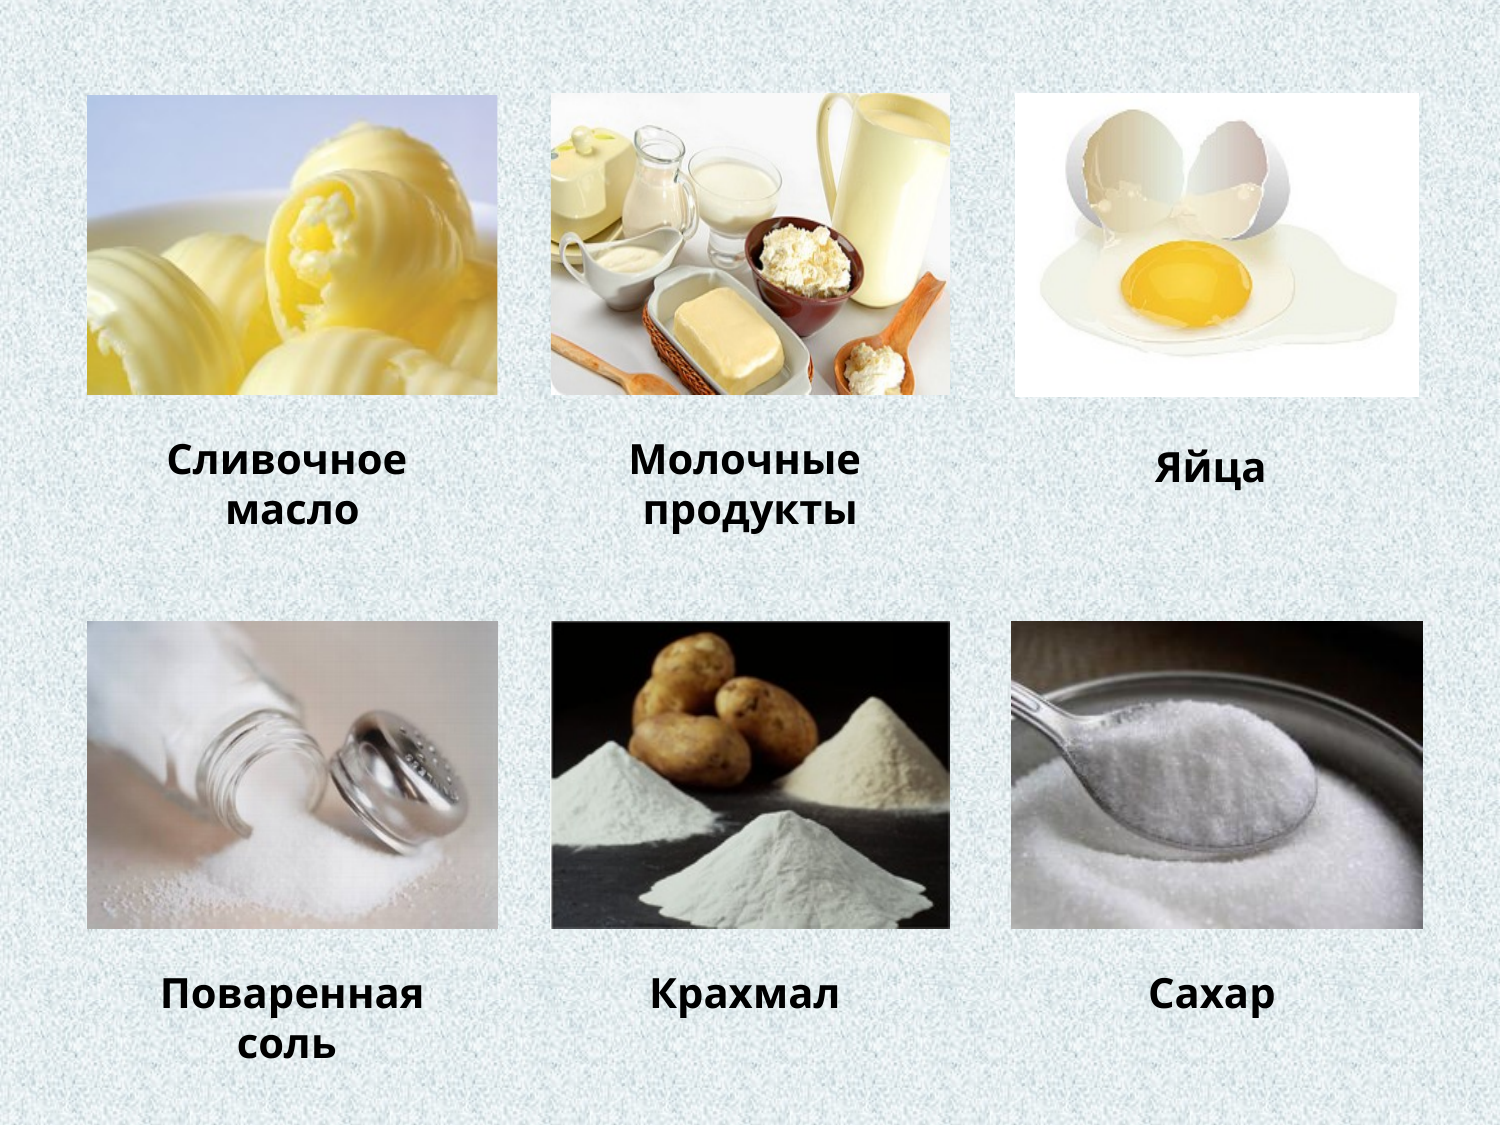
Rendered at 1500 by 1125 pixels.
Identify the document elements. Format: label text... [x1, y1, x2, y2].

text_box Молочные продукты [613, 425, 888, 540]
text_box Поваренная соль [110, 959, 474, 1074]
text_box [549, 92, 952, 397]
text_box Яйца [1140, 425, 1295, 500]
picture [0, 0, 1500, 1125]
text_box Сахар [1133, 959, 1302, 1024]
text_box Крахмал [634, 959, 867, 1024]
text_box Сливочное масло [151, 425, 433, 540]
